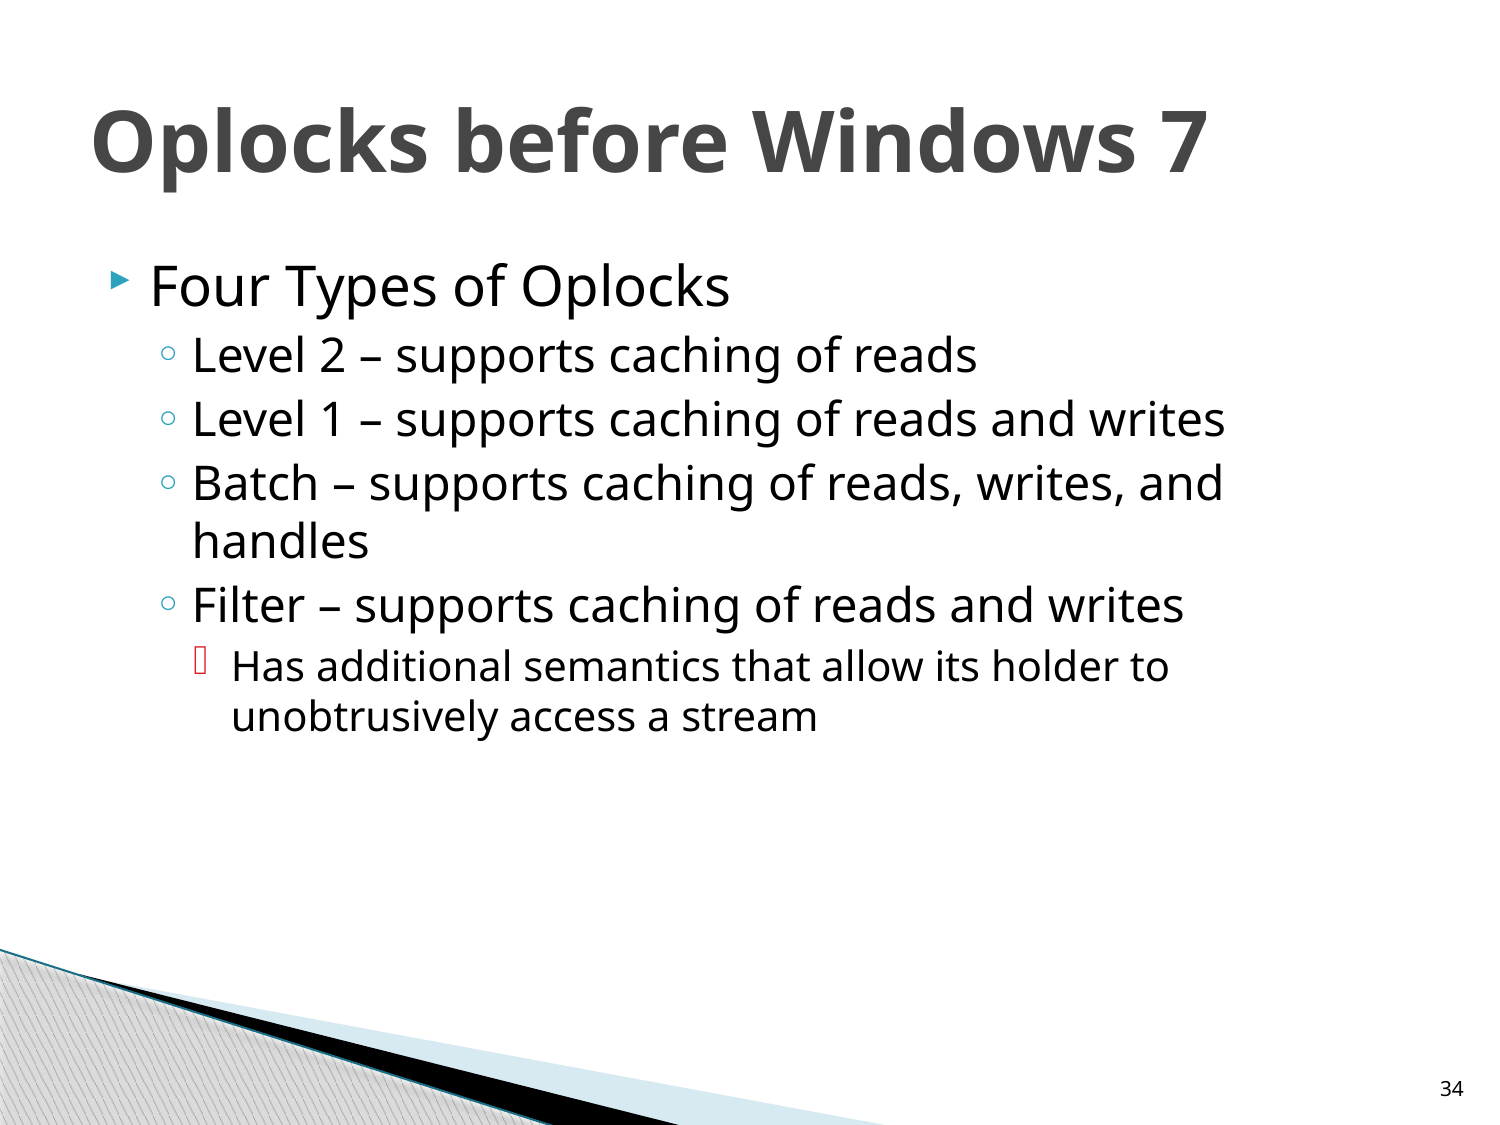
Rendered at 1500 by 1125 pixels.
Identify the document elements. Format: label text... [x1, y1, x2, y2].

slide_number 34 [1418, 1051, 1479, 1112]
list Four Types of Oplocks Level 2 – supports caching of reads Level 1 – supports caching of reads and writes Batch – supports caching of reads, writes, and handles Filter – supports caching of reads and writes Has additional semantics that allow its holder to unobtrusively access a stream [75, 243, 1425, 986]
title Oplocks before Windows 7 [75, 45, 1425, 233]
